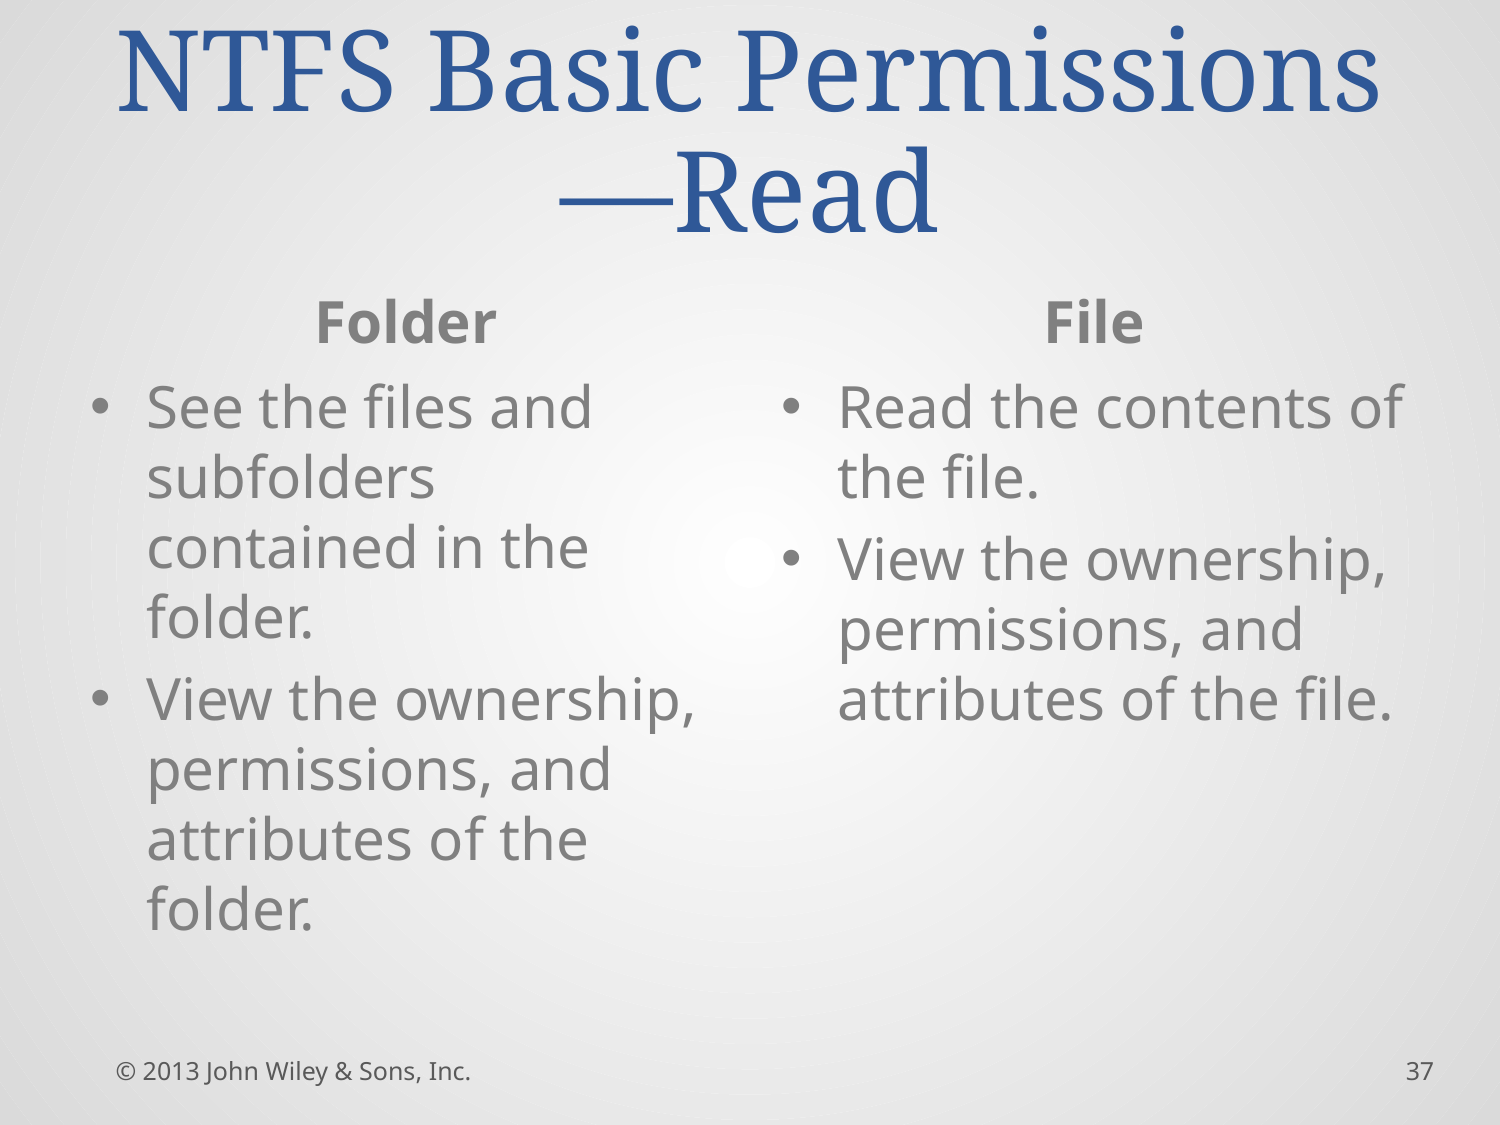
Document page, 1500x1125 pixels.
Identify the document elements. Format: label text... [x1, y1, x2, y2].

list File [762, 262, 1426, 363]
list See the files and subfolders contained in the folder. View the ownership, permissions, and attributes of the folder. [75, 363, 738, 1005]
footer © 2013 John Wiley & Sons, Inc. [108, 1042, 576, 1103]
list Read the contents of the file. View the ownership, permissions, and attributes of the file. [766, 363, 1430, 1005]
title NTFS Basic Permissions—Read [75, 0, 1425, 263]
slide_number 37 [1401, 1042, 1494, 1103]
list Folder [75, 262, 738, 363]
